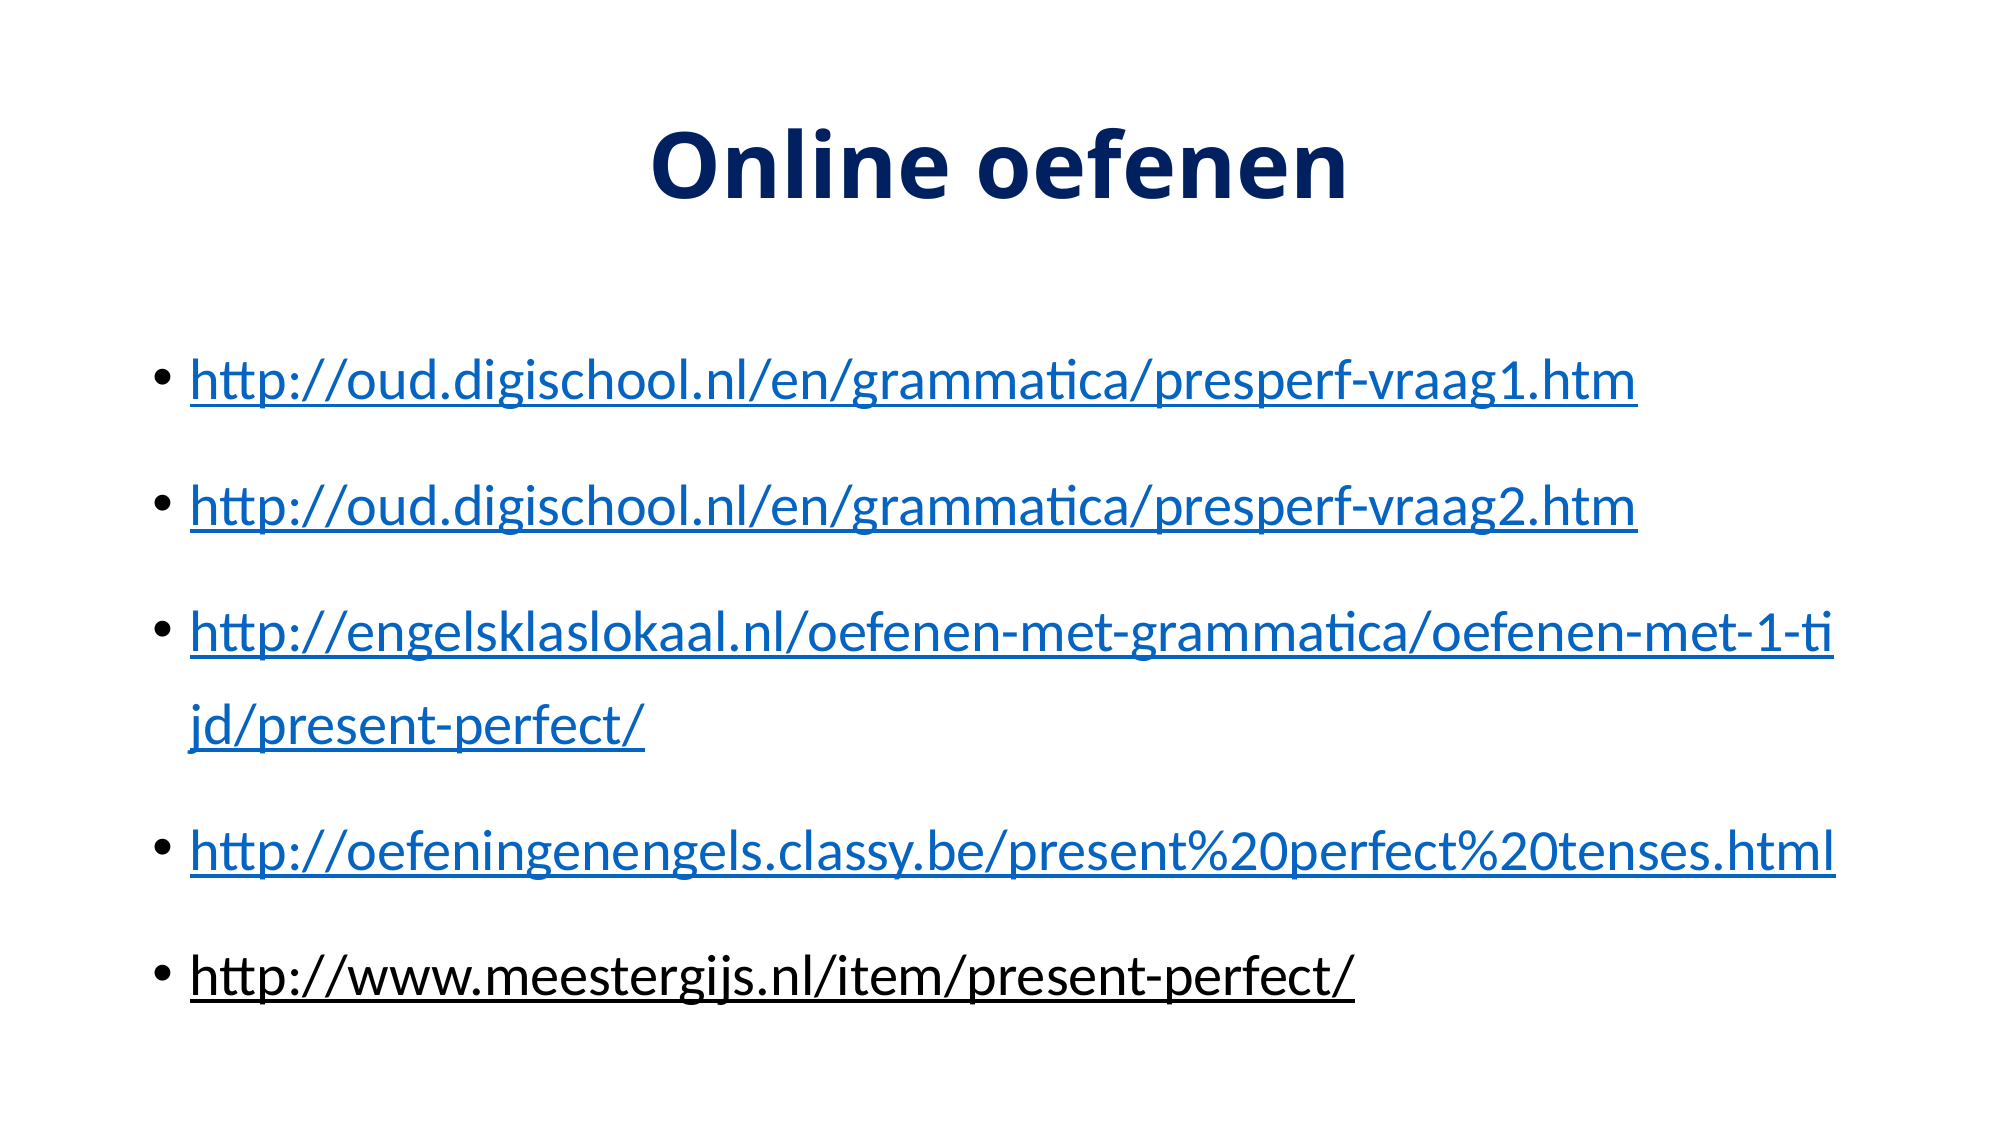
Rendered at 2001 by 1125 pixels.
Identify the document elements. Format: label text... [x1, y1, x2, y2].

list http://oud.digischool.nl/en/grammatica/presperf-vraag1.htm http://oud.digischool.nl/en/grammatica/presperf-vraag2.htm http://engelsklaslokaal.nl/oefenen-met-grammatica/oefenen-met-1-tijd/present-perfect/ http://oefeningenengels.classy.be/present%20perfect%20tenses.html http://www.meestergijs.nl/item/present-perfect/ [137, 299, 1863, 1014]
title Online oefenen [137, 59, 1863, 278]
